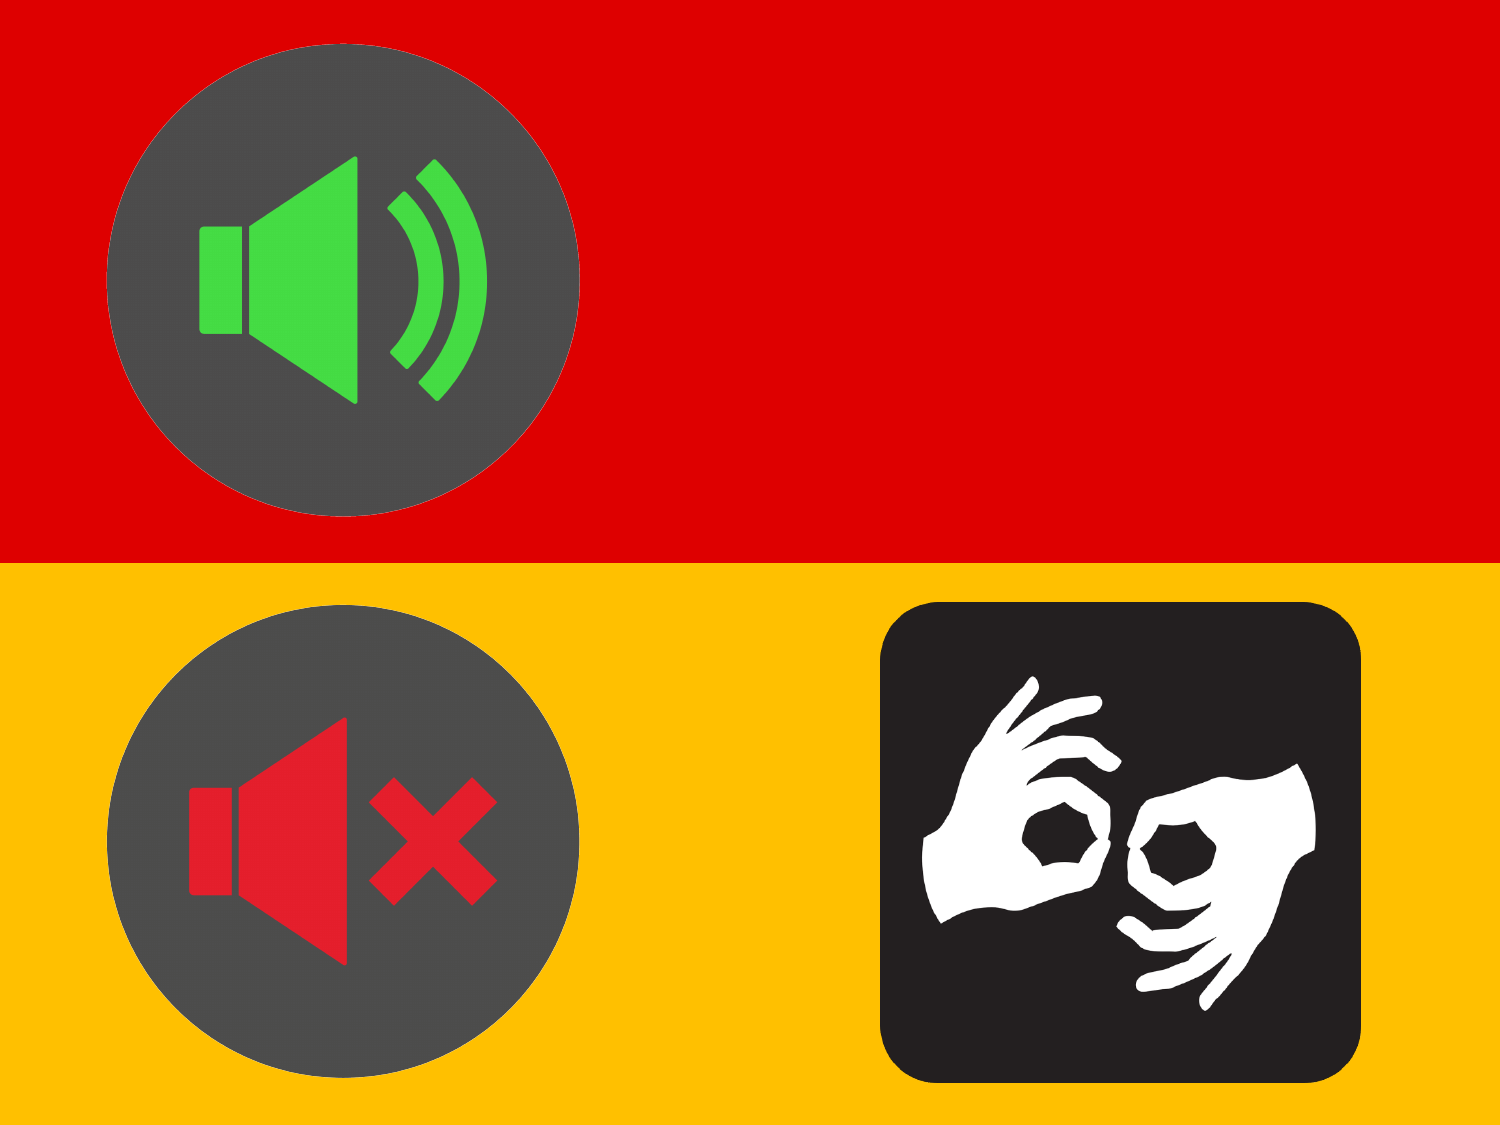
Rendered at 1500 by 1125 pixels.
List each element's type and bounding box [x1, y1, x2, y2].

table_cell [0, 563, 1500, 1125]
picture [772, 479, 1460, 1083]
table_header [0, 0, 1500, 563]
picture [88, 30, 602, 535]
picture [72, 585, 602, 1096]
